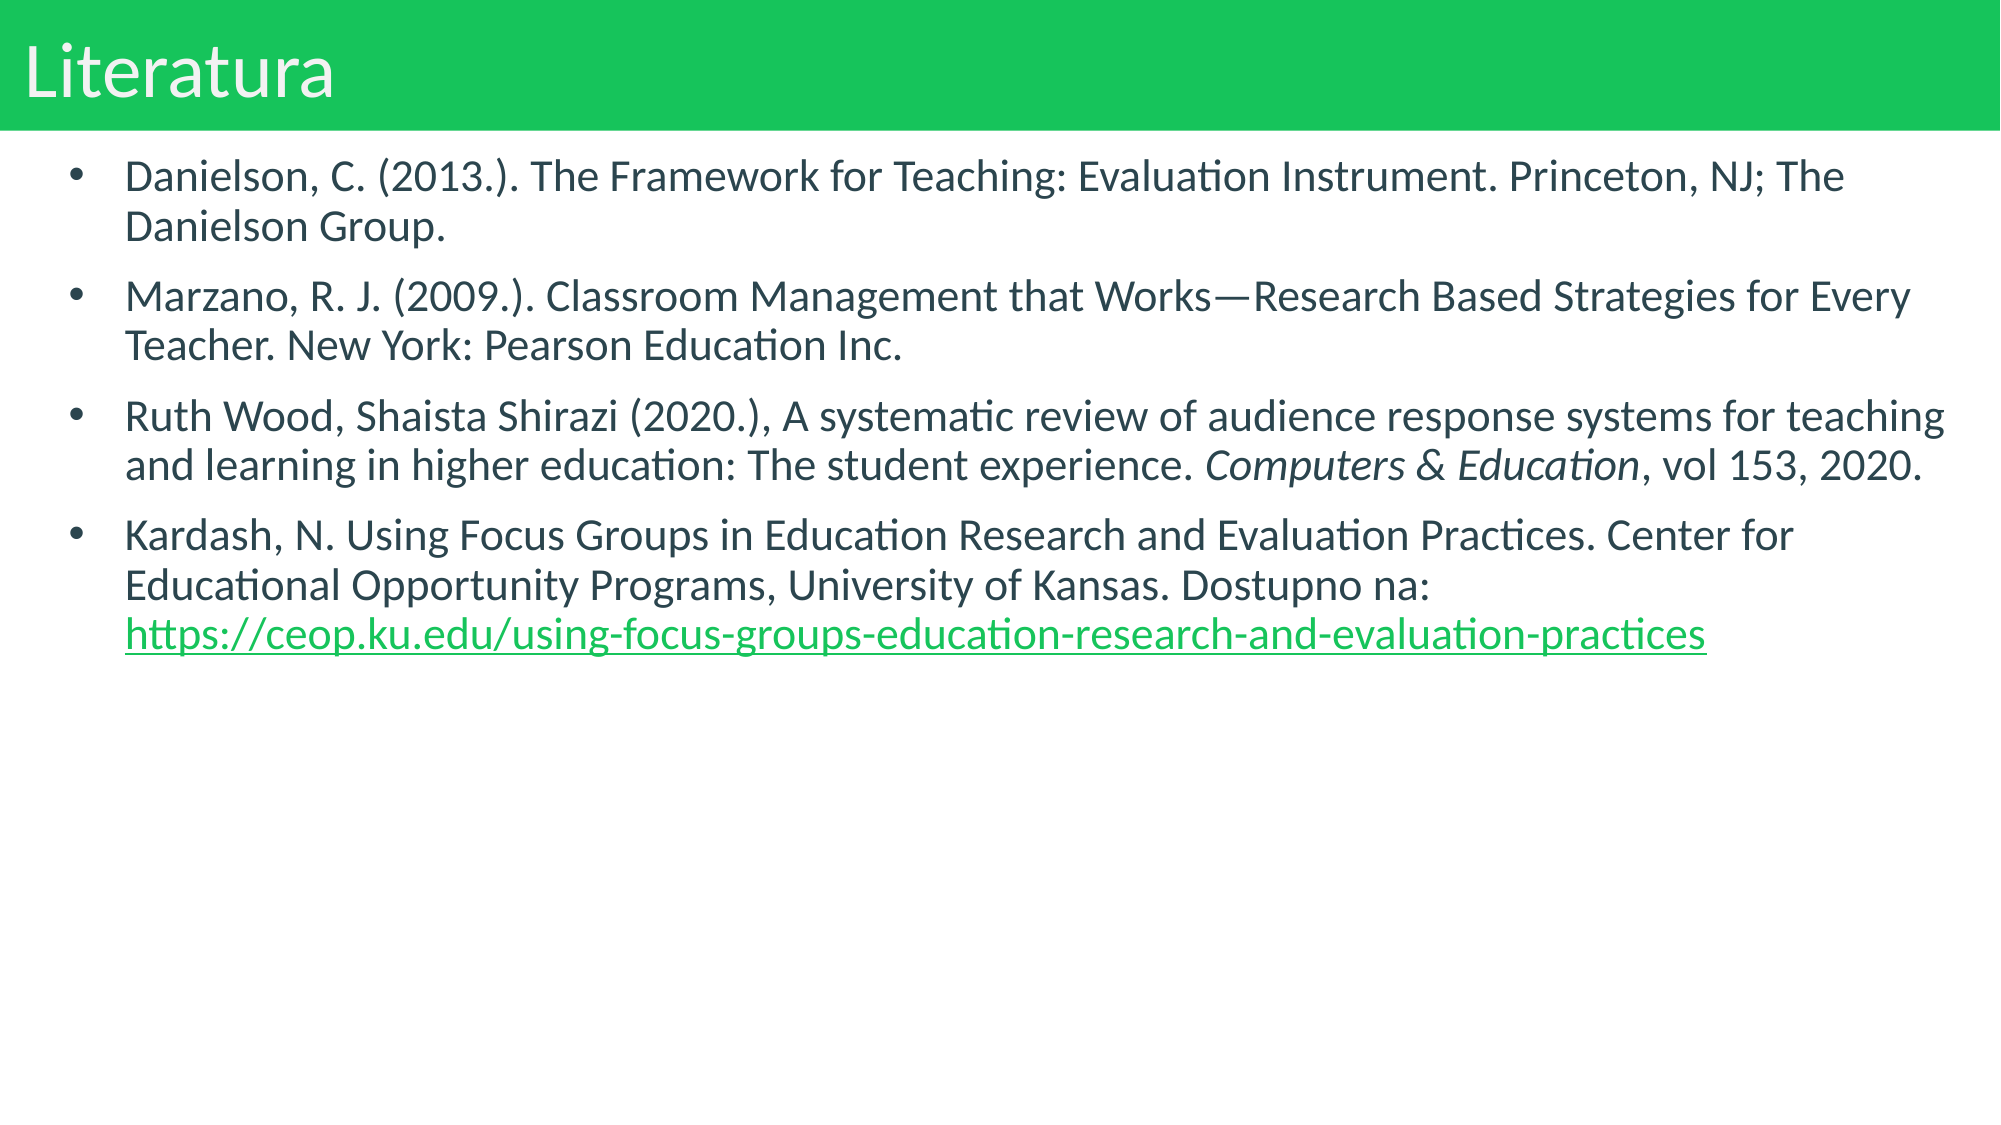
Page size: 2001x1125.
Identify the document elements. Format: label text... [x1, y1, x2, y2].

list Danielson, C. (2013.). The Framework for Teaching: Evaluation Instrument. Princeton, NJ; The Danielson Group. Marzano, R. J. (2009.). Classroom Management that Works—Research Based Strategies for Every Teacher. New York: Pearson Education Inc. Ruth Wood, Shaista Shirazi (2020.), A systematic review of audience response systems for teaching and learning in higher education: The student experience. Computers & Education, vol 153, 2020. Kardash, N. Using Focus Groups in Education Research and Evaluation Practices. Center for Educational Opportunity Programs, University of Kansas. Dostupno na: https://ceop.ku.edu/using-focus-groups-education-research-and-evaluation-practices [16, 144, 1976, 1108]
title Literatura [16, 13, 1976, 131]
